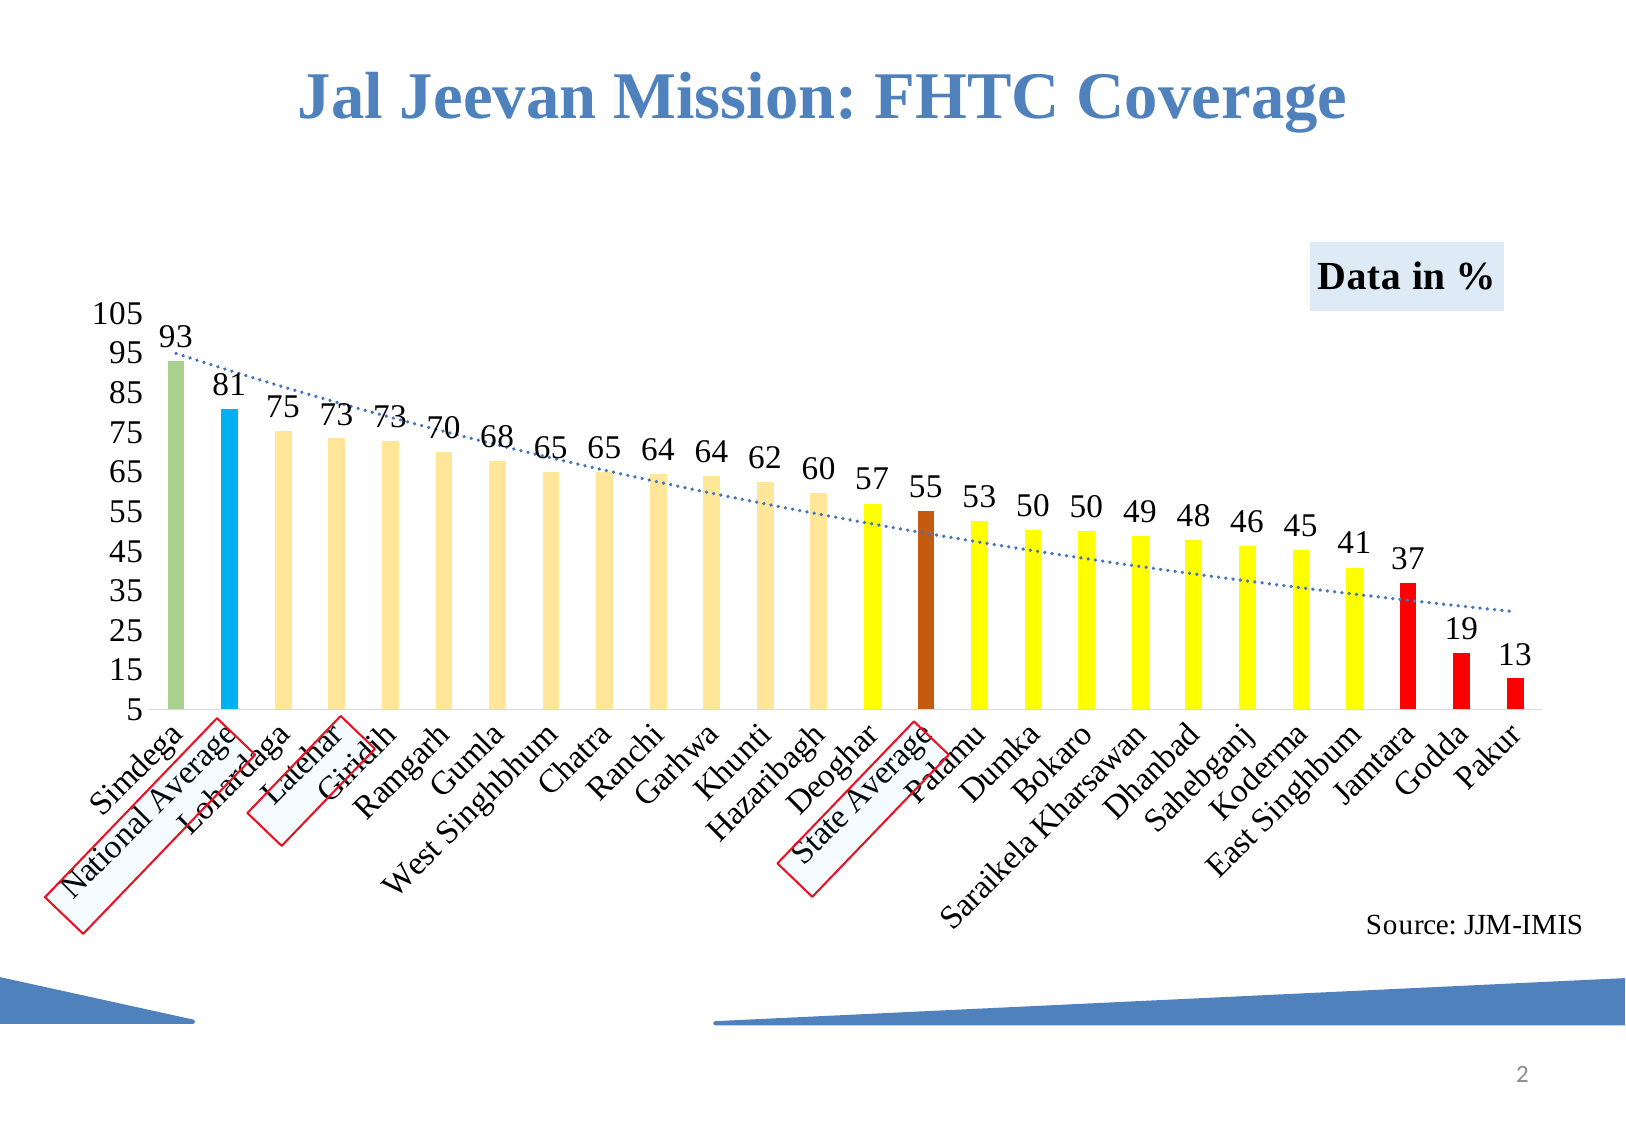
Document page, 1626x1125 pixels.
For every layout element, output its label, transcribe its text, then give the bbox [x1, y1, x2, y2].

text_box [713, 978, 1625, 1026]
slide_number 2 [1164, 1042, 1544, 1103]
chart [0, 226, 1615, 961]
text_box [0, 977, 196, 1024]
text_box Jal Jeevan Mission: FHTC Coverage [10, 32, 1625, 161]
